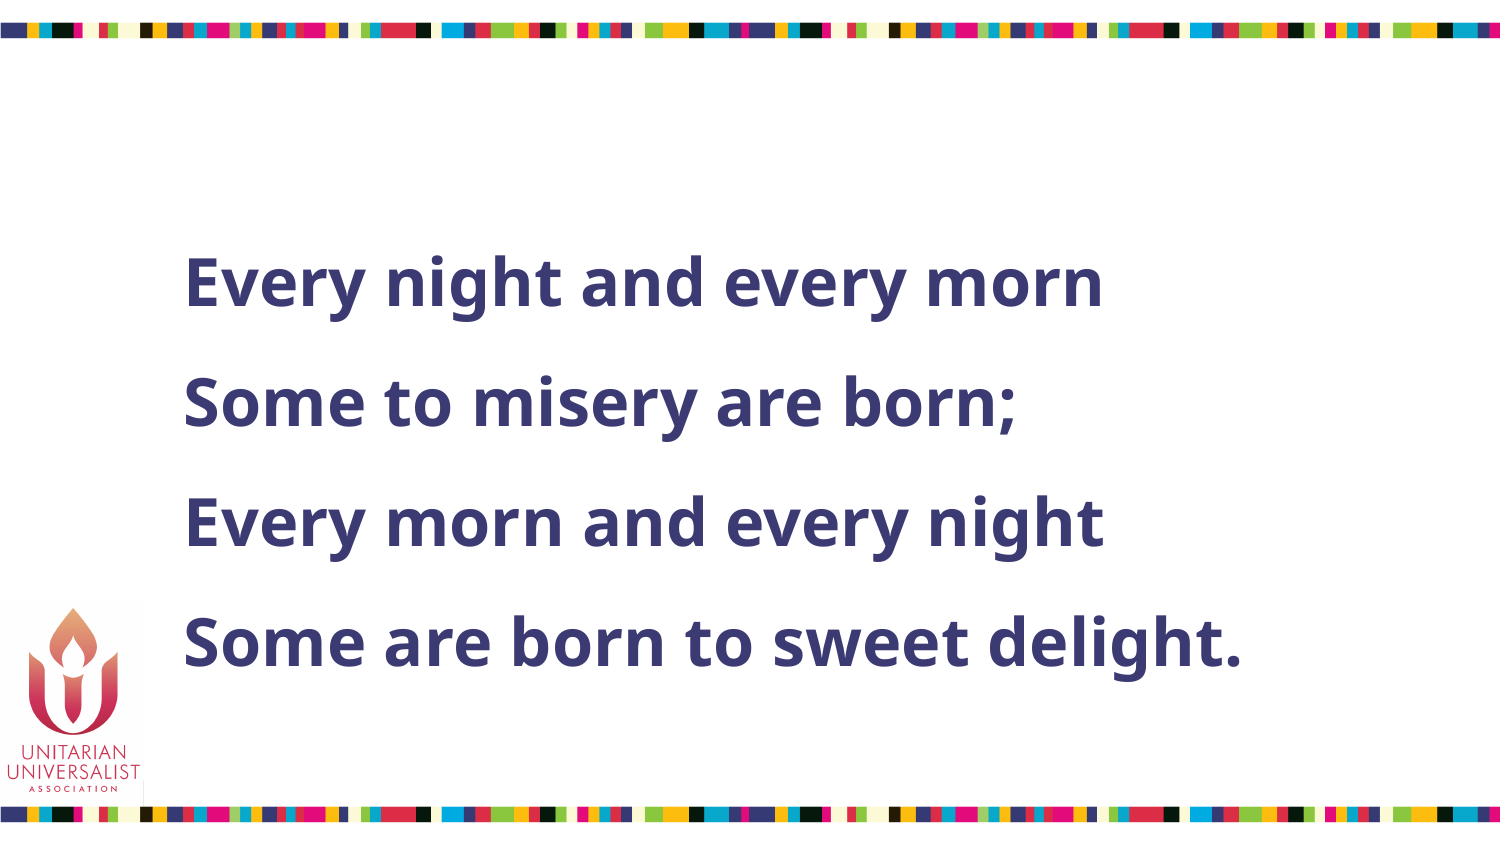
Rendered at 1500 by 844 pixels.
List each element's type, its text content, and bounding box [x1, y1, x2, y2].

picture [0, 22, 1500, 40]
text_box Every night and every morn Some to misery are born; Every morn and every night Some are born to sweet delight. [168, 184, 1421, 695]
picture [0, 600, 1500, 824]
